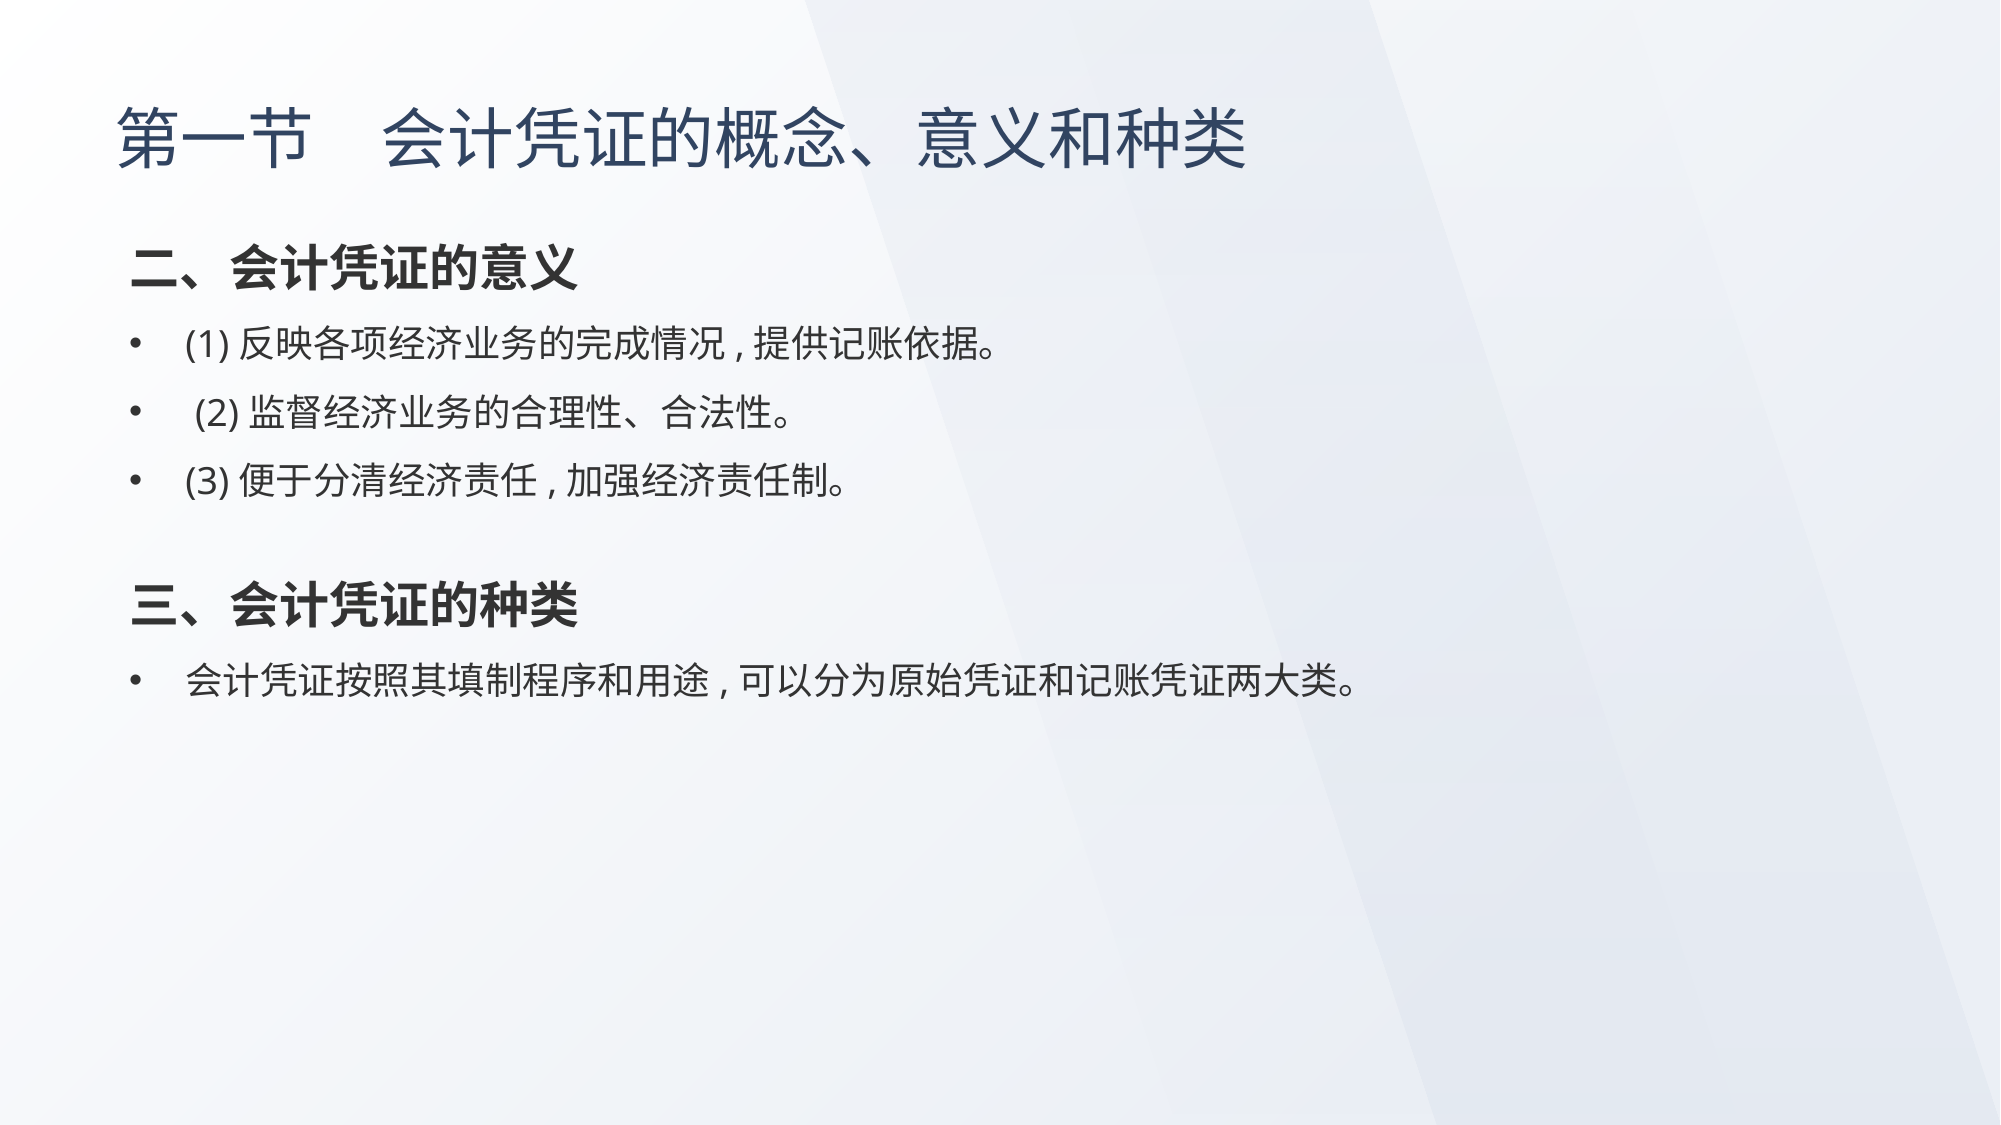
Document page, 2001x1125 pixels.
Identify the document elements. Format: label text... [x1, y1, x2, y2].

title 第一节 会计凭证的概念、意义和种类 [114, 59, 1886, 178]
text_box 二、会计凭证的意义 (1)反映各项经济业务的完成情况,提供记账依据。 (2)监督经济业务的合理性、合法性。 (3)便于分清经济责任,加强经济责任制。 三、会计凭证的种类 会计凭证按照其填制程序和用途,可以分为原始凭证和记账凭证两大类。 [114, 213, 1886, 1013]
